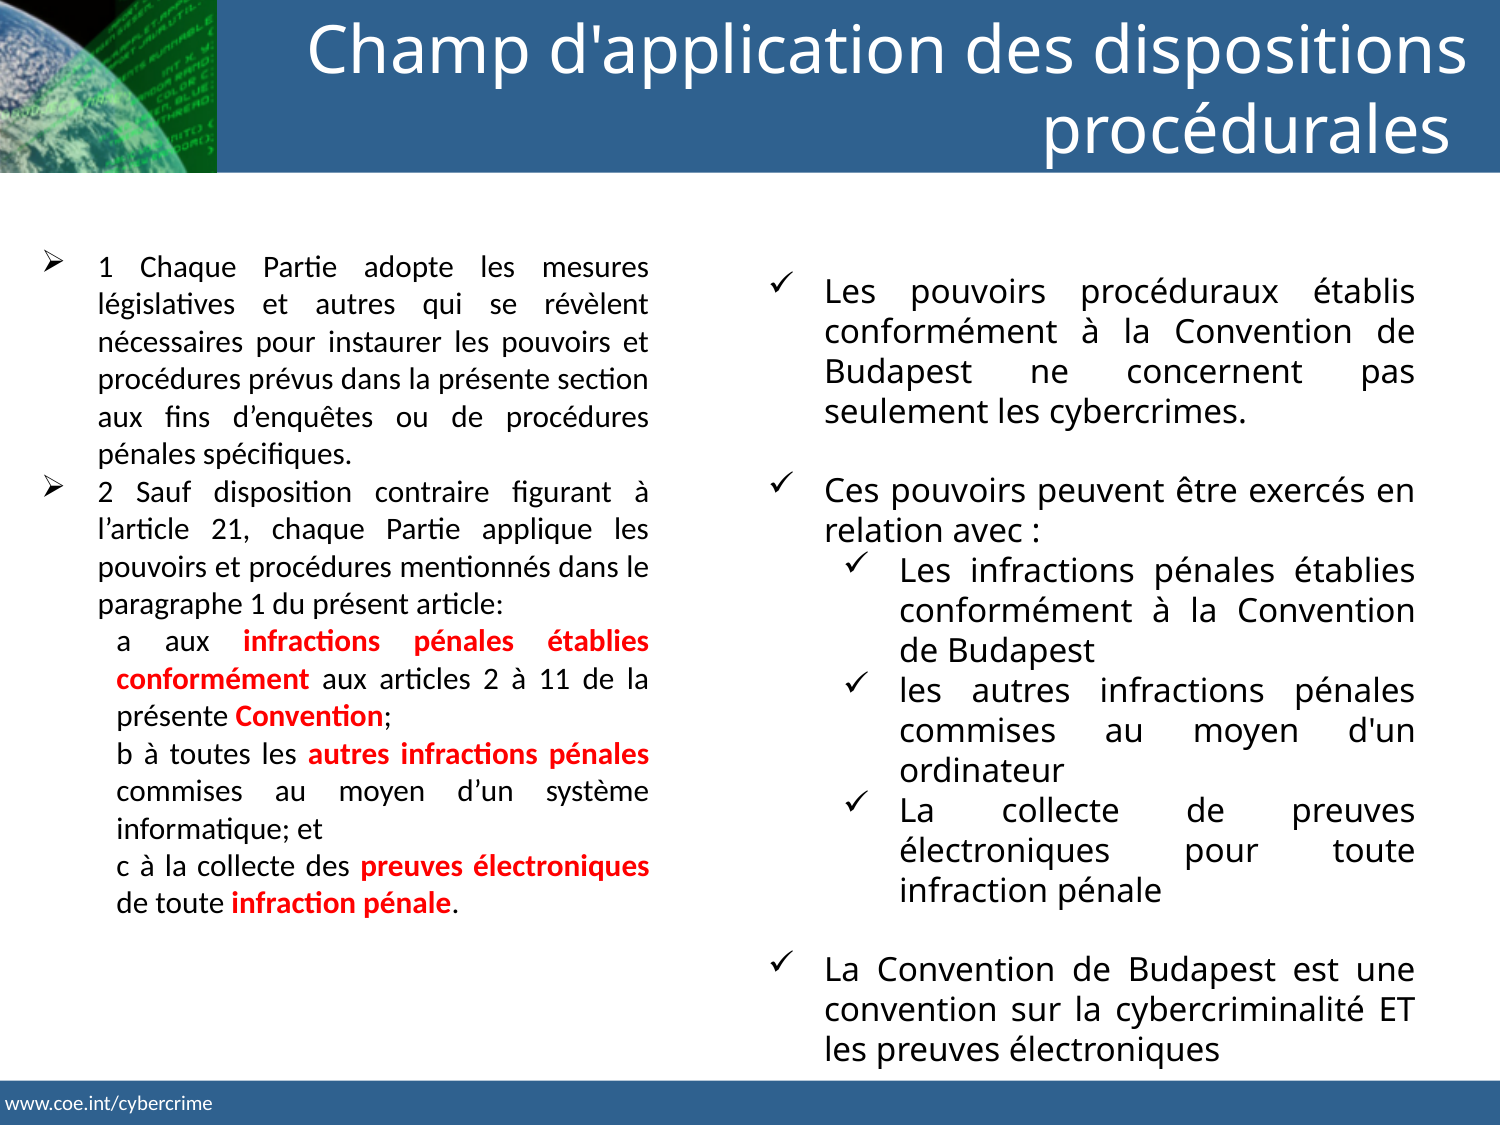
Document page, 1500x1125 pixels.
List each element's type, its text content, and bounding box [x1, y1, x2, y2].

text_box 1 Chaque Partie adopte les mesures législatives et autres qui se révèlent nécessaires pour instaurer les pouvoirs et procédures prévus dans la présente section aux fins d’enquêtes ou de procédures pénales spécifiques. 2 Sauf disposition contraire figurant à l’article 21, chaque Partie applique les pouvoirs et procédures mentionnés dans le paragraphe 1 du présent article: a aux infractions pénales établies conformément aux articles 2 à 11 de la présente Convention; b à toutes les autres infractions pénales commises au moyen d’un système informatique; et c à la collecte des preuves électroniques de toute infraction pénale. [26, 238, 665, 928]
text_box Les pouvoirs procéduraux établis conformément à la Convention de Budapest ne concernent pas seulement les cybercrimes. Ces pouvoirs peuvent être exercés en relation avec : Les infractions pénales établies conformément à la Convention de Budapest les autres infractions pénales commises au moyen d'un ordinateur La collecte de preuves électroniques pour toute infraction pénale La Convention de Budapest est une convention sur la cybercriminalité ET les preuves électroniques [753, 262, 1432, 1076]
text_box Champ d'application des dispositions procédurales [232, 0, 1485, 175]
picture [0, 0, 217, 173]
